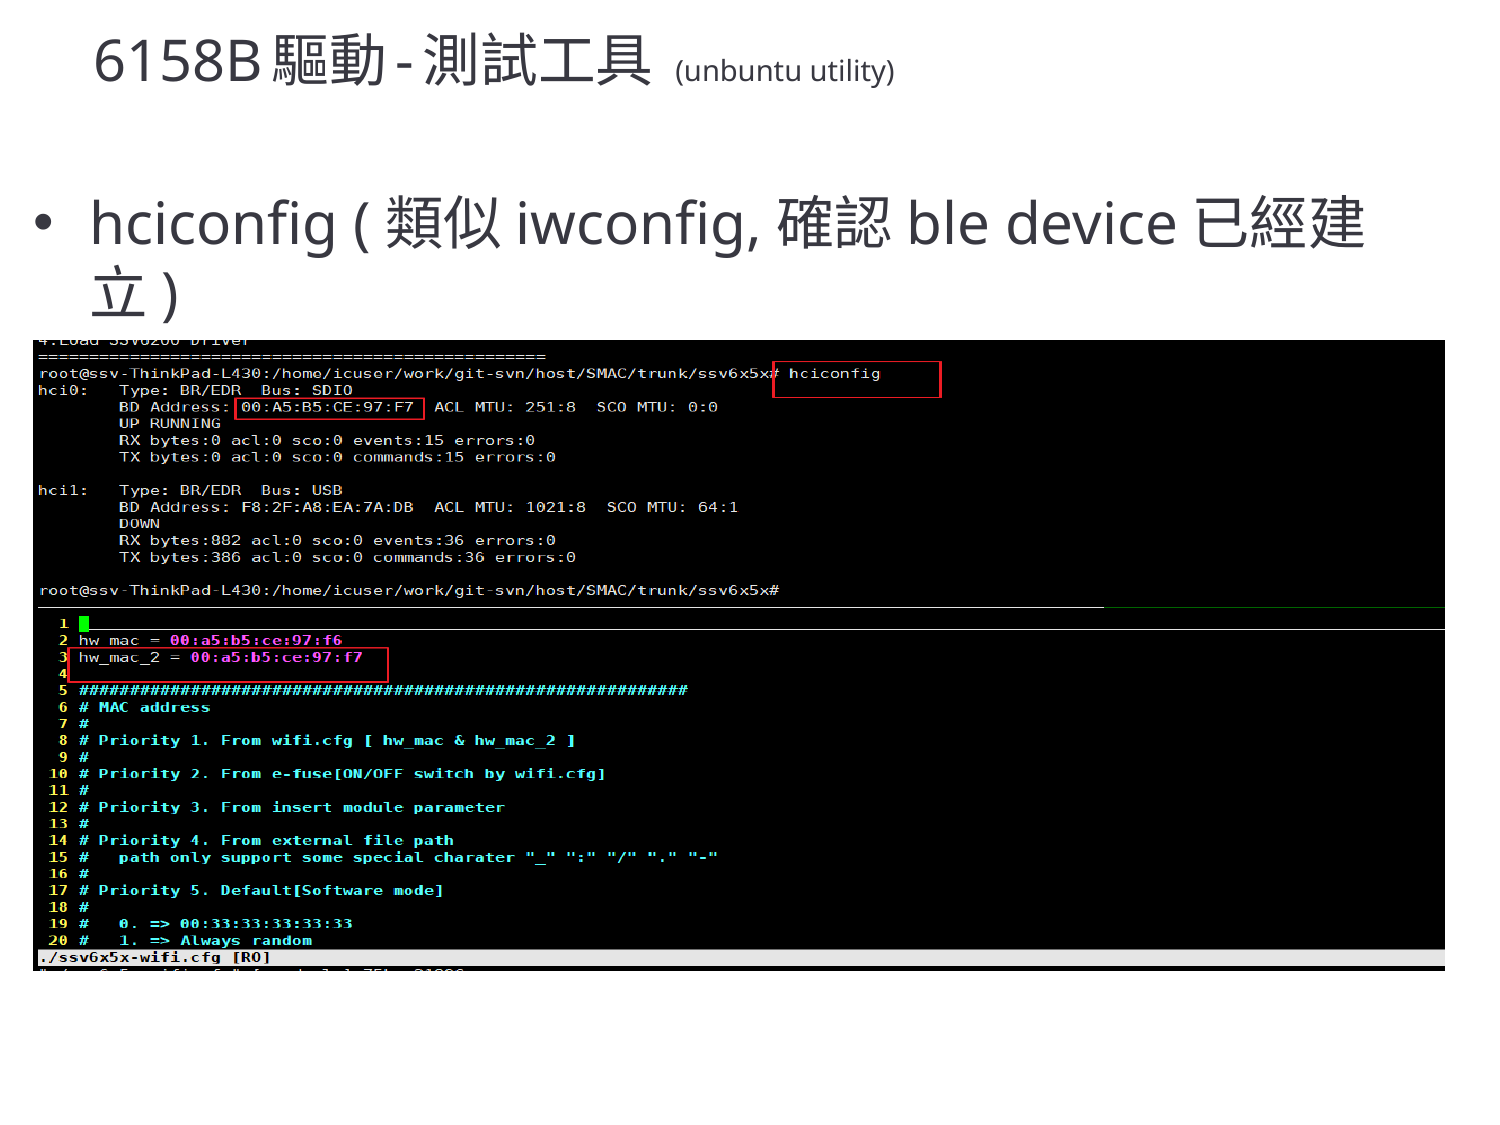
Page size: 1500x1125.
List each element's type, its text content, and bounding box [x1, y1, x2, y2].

picture [33, 340, 1446, 972]
list hciconfig (類似iwconfig,確認ble device已經建立) [18, 178, 1461, 332]
title 6158B驅動-測試工具 (unbuntu utility) [78, 16, 1429, 101]
